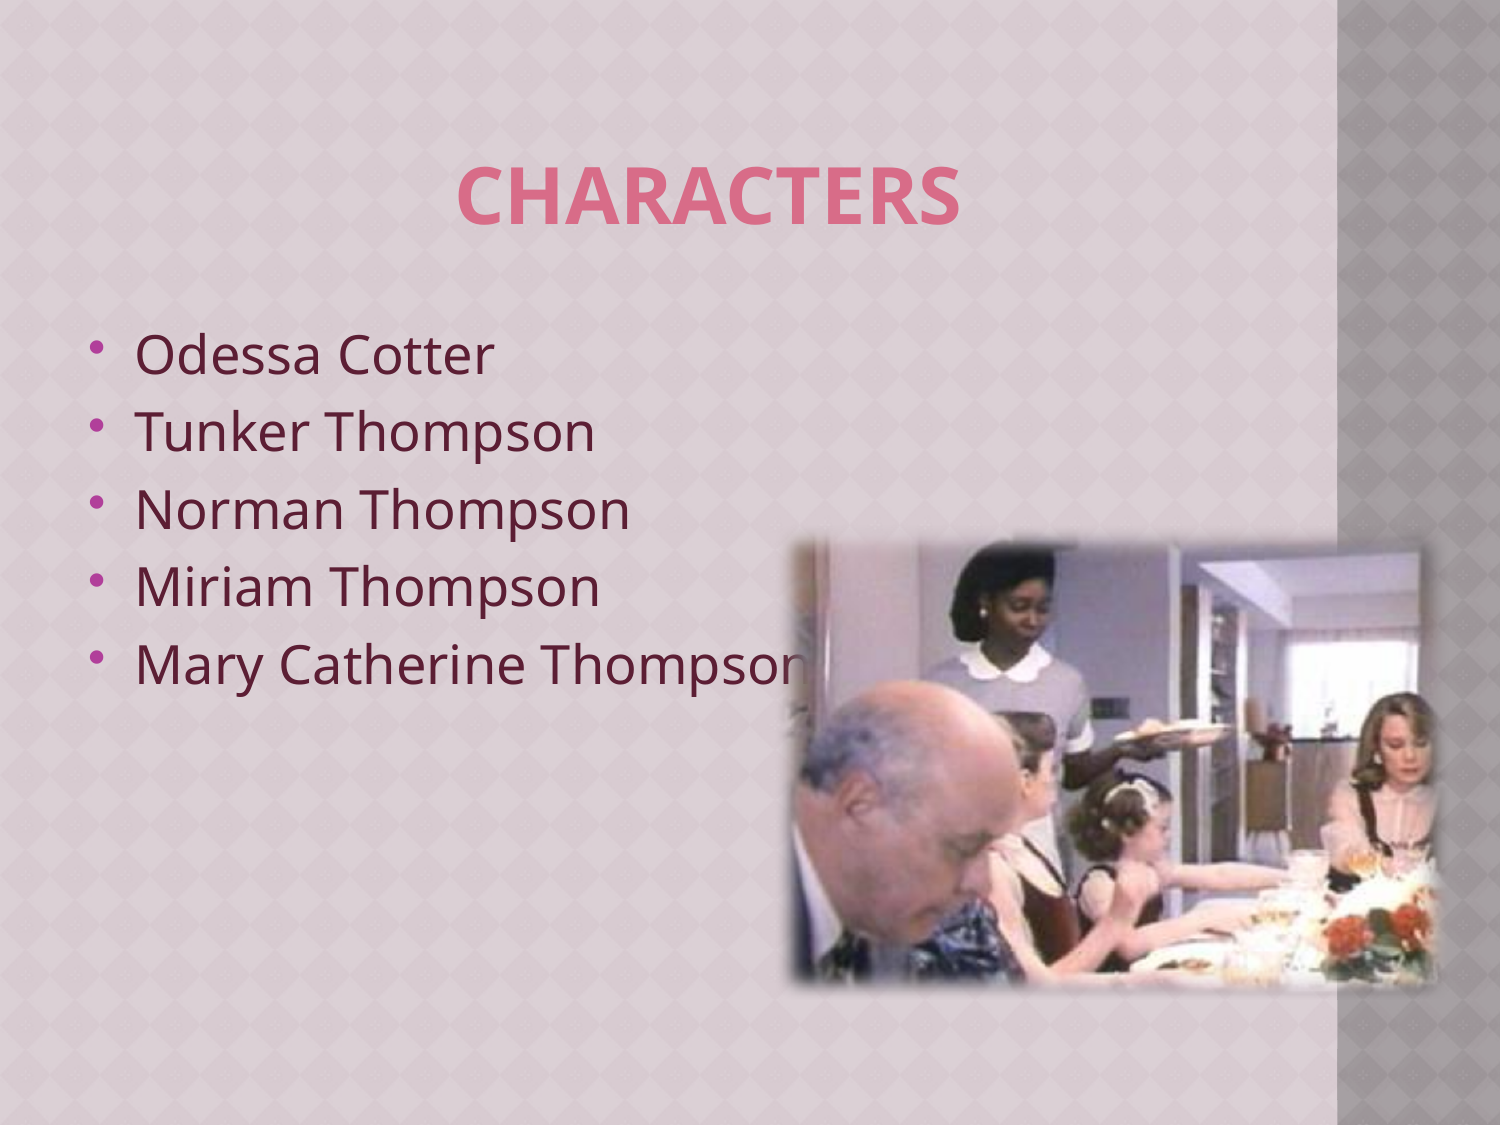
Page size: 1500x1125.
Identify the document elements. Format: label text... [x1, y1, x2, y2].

picture [774, 524, 1451, 1001]
list Odessa Cotter Tunker Thompson Norman Thompson Miriam Thompson Mary Catherine Thompson [74, 312, 1426, 1063]
title Characters [75, 52, 1263, 241]
